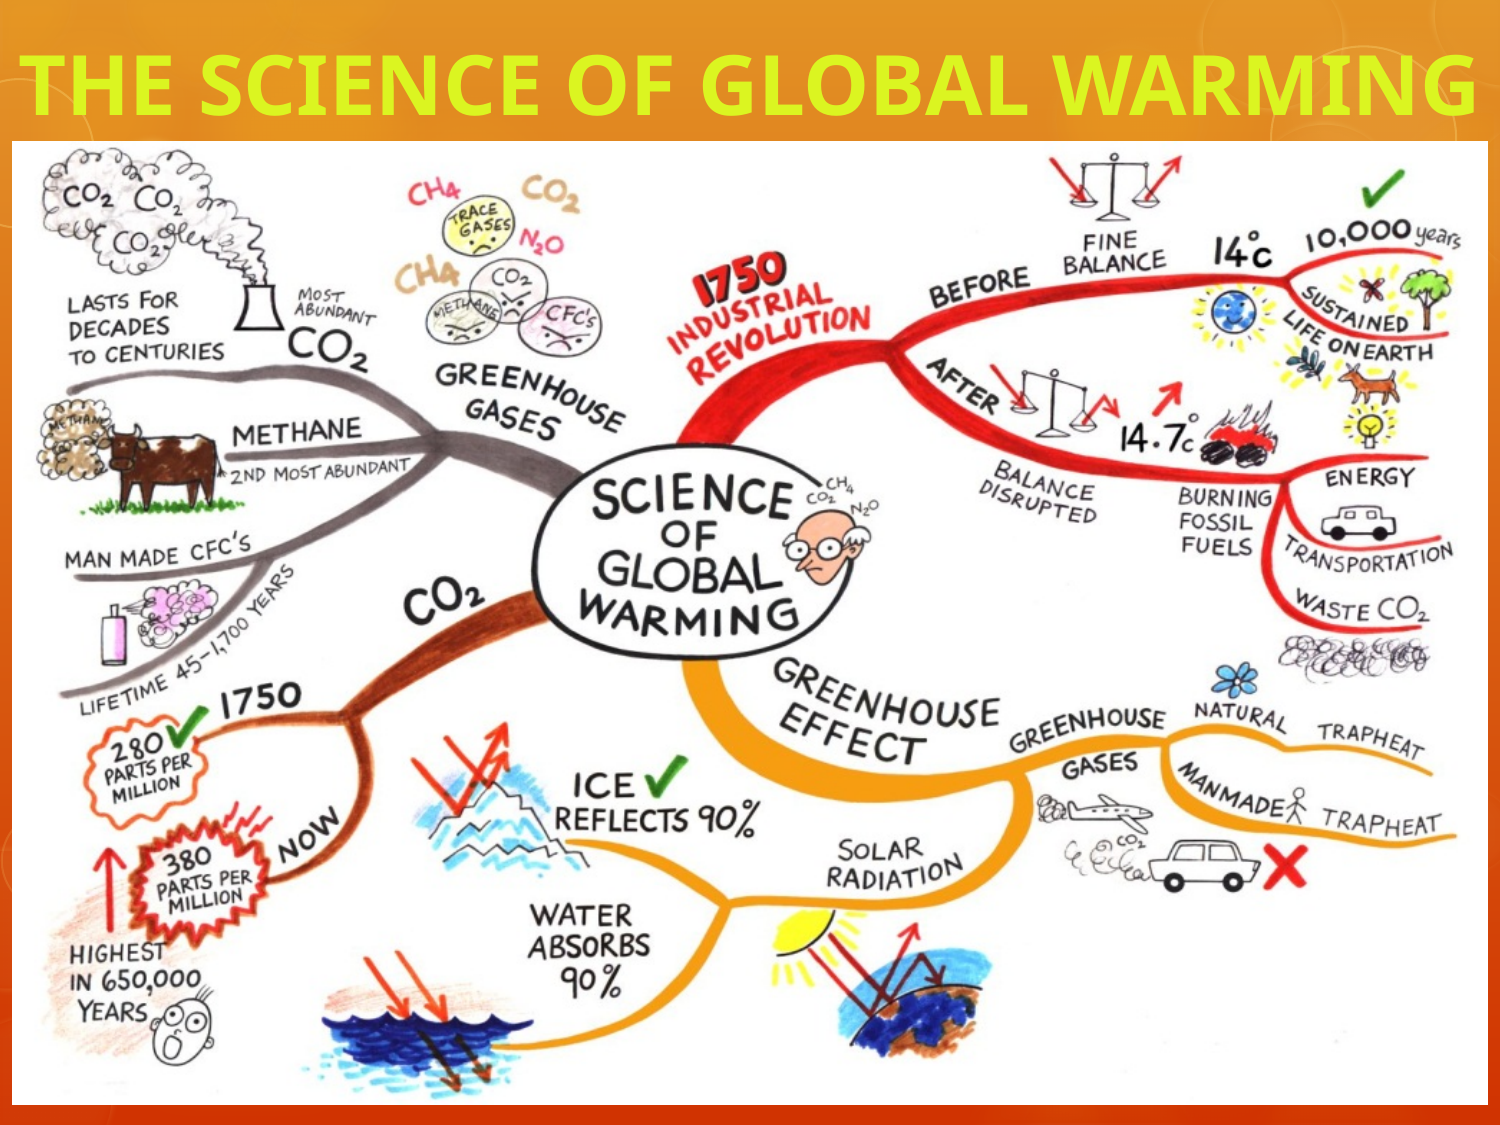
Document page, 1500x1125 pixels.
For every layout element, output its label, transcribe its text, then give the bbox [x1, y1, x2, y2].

picture [11, 140, 1489, 1105]
text_box THE SCIENCE OF GLOBAL WARMING [3, 24, 1497, 140]
